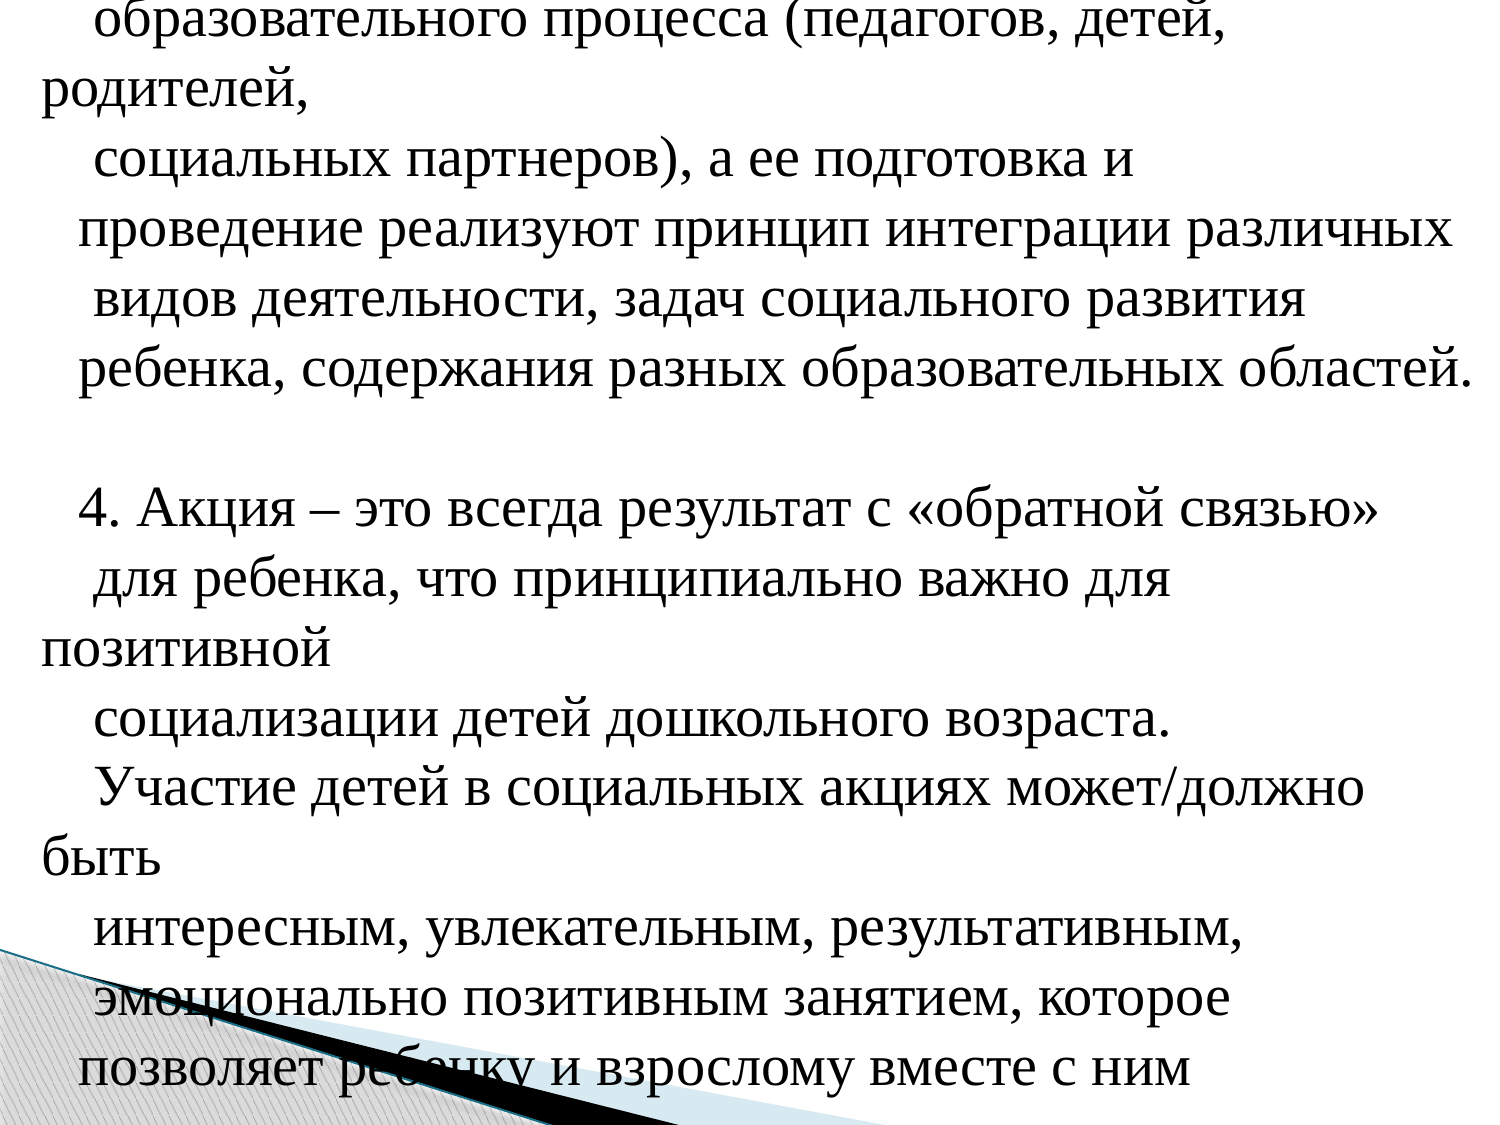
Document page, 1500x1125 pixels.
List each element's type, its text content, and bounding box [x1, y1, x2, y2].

text_box 3. Акция – это возможность участия всех субъектов образовательного процесса (педагогов, детей, родителей, социальных партнеров), а ее подготовка и проведение реализуют принцип интеграции различных видов деятельности, задач социального развития ребенка, содержания разных образовательных областей. 4. Акция – это всегда результат с «обратной связью» для ребенка, что принципиально важно для позитивной социализации детей дошкольного возраста. Участие детей в социальных акциях может/должно быть интересным, увлекательным, результативным, эмоционально позитивным занятием, которое позволяет ребенку и взрослому вместе с ним пережить свою значимость и нужность. [26, 5, 1490, 1070]
